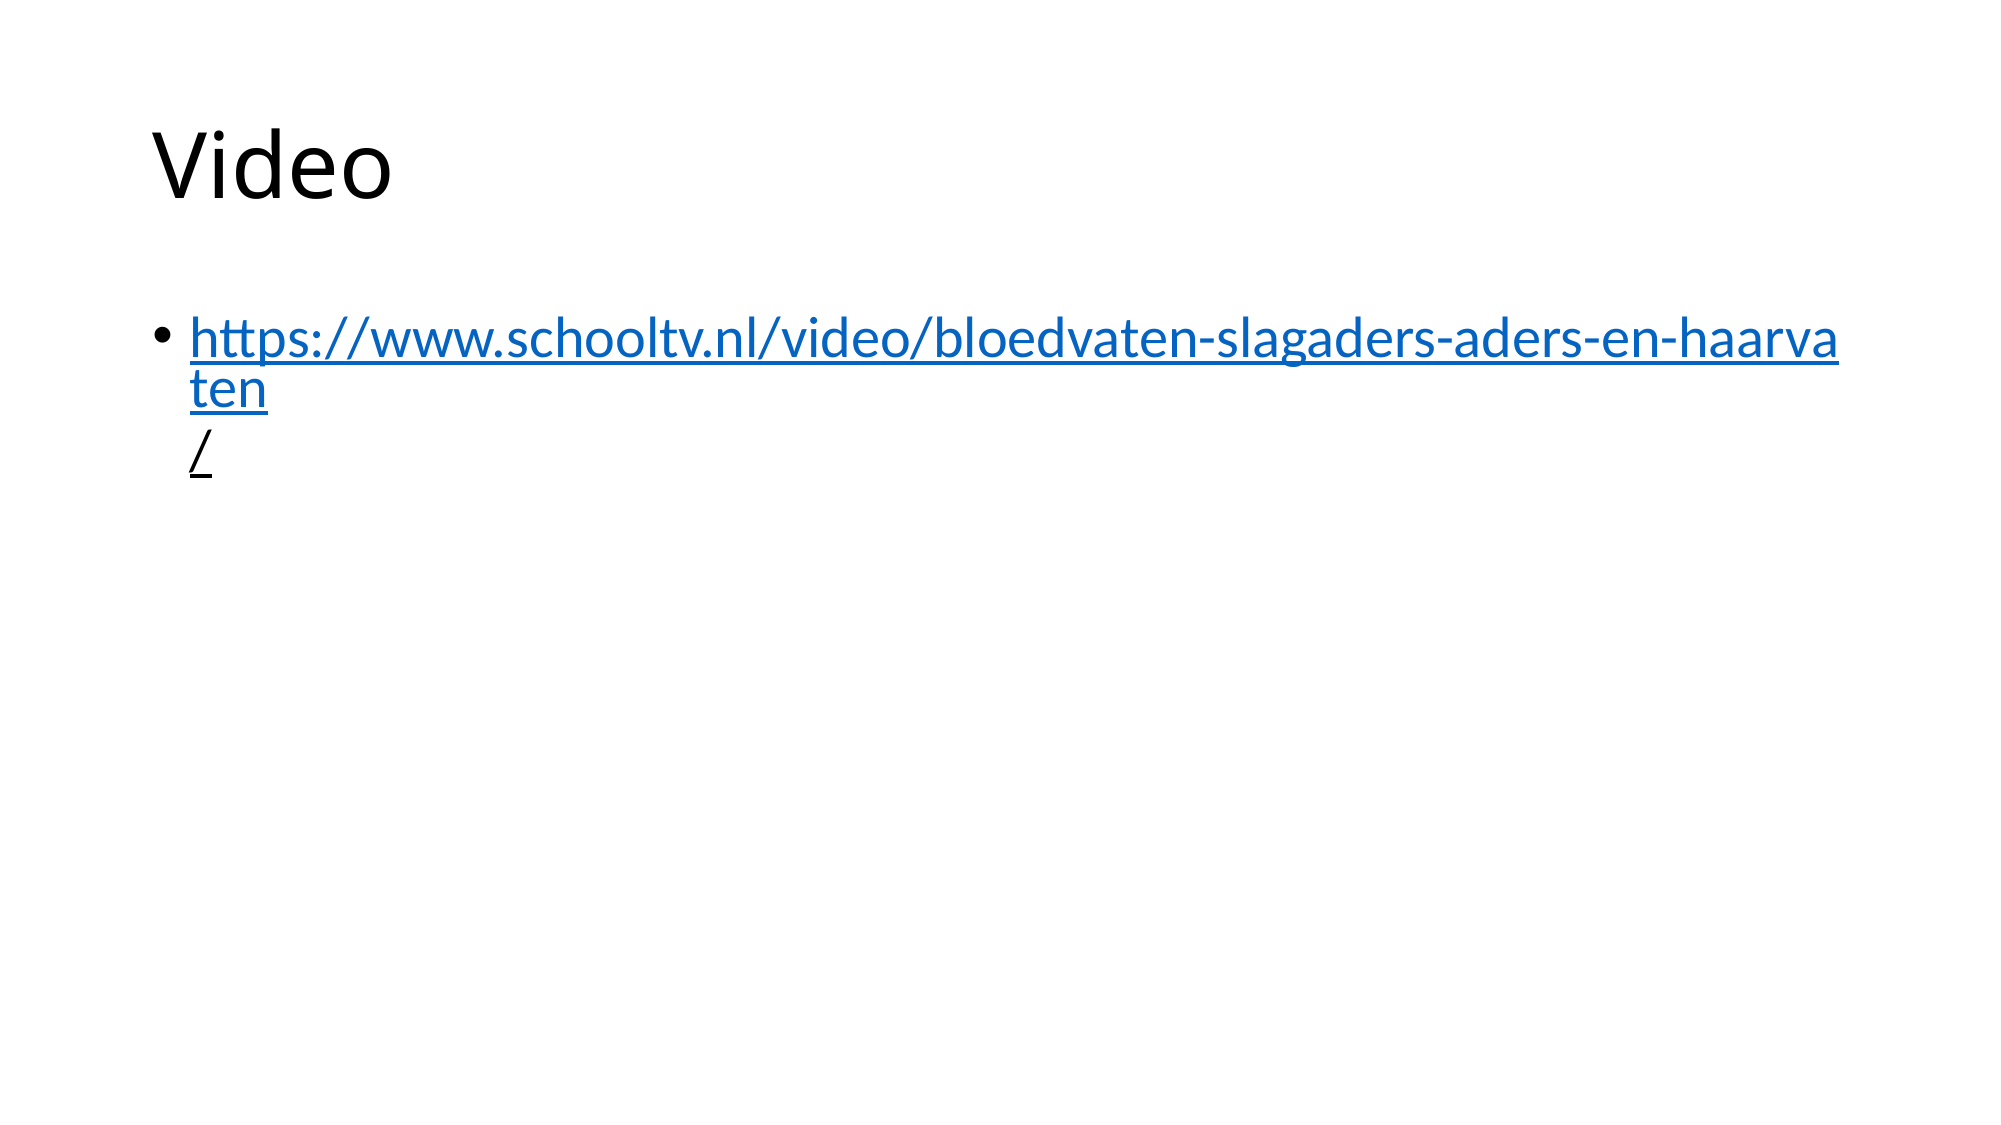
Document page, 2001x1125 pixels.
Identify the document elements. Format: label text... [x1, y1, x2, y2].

title Video [137, 59, 1863, 278]
list https://www.schooltv.nl/video/bloedvaten-slagaders-aders-en-haarvaten/ [137, 299, 1863, 1014]
